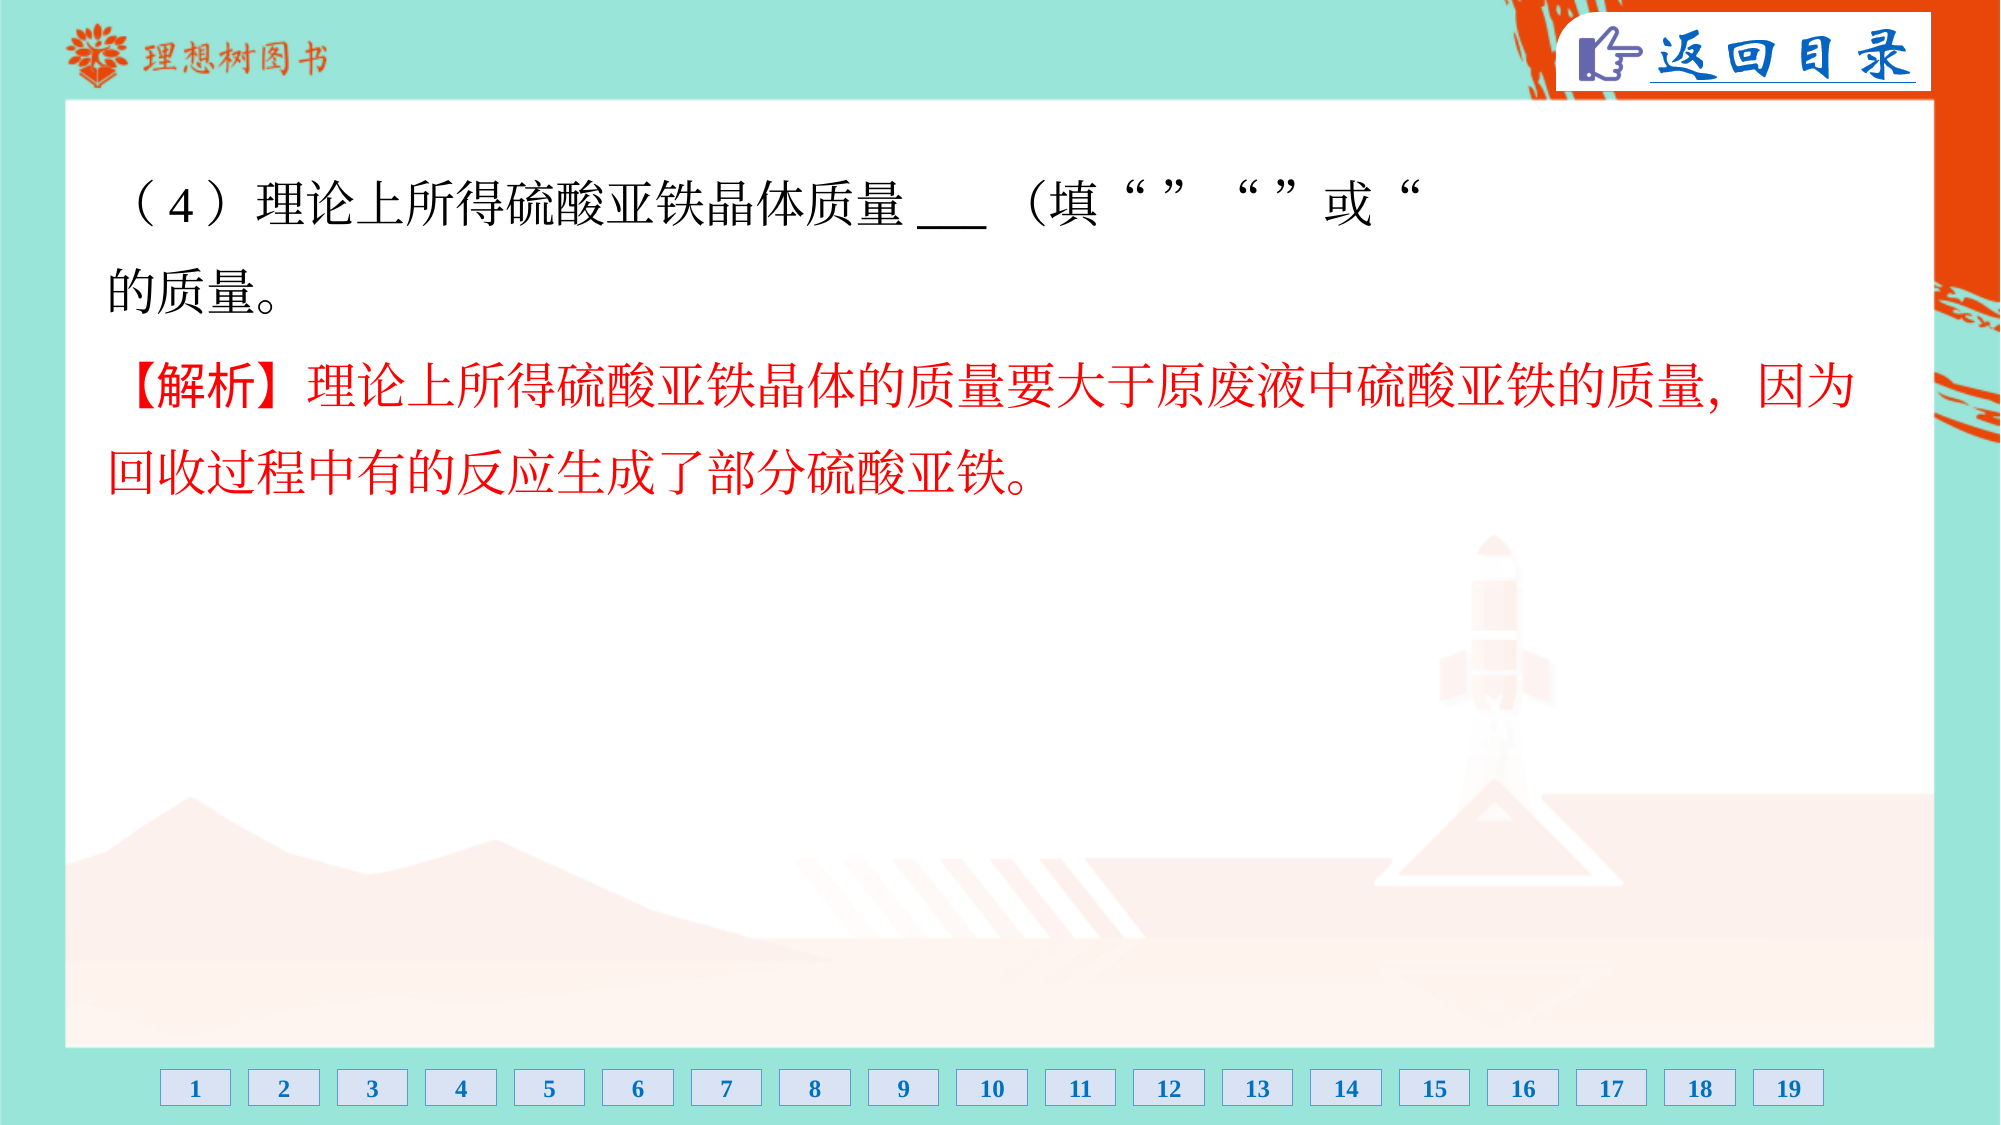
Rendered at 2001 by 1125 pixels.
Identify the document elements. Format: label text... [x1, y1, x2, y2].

picture [0, 0, 2000, 1125]
text_box 【解析】理论上所得硫酸亚铁晶体的质量要大于原废液中硫酸亚铁的质量，因为 回收过程中有的反应生成了部分硫酸亚铁。 [106, 322, 1895, 493]
